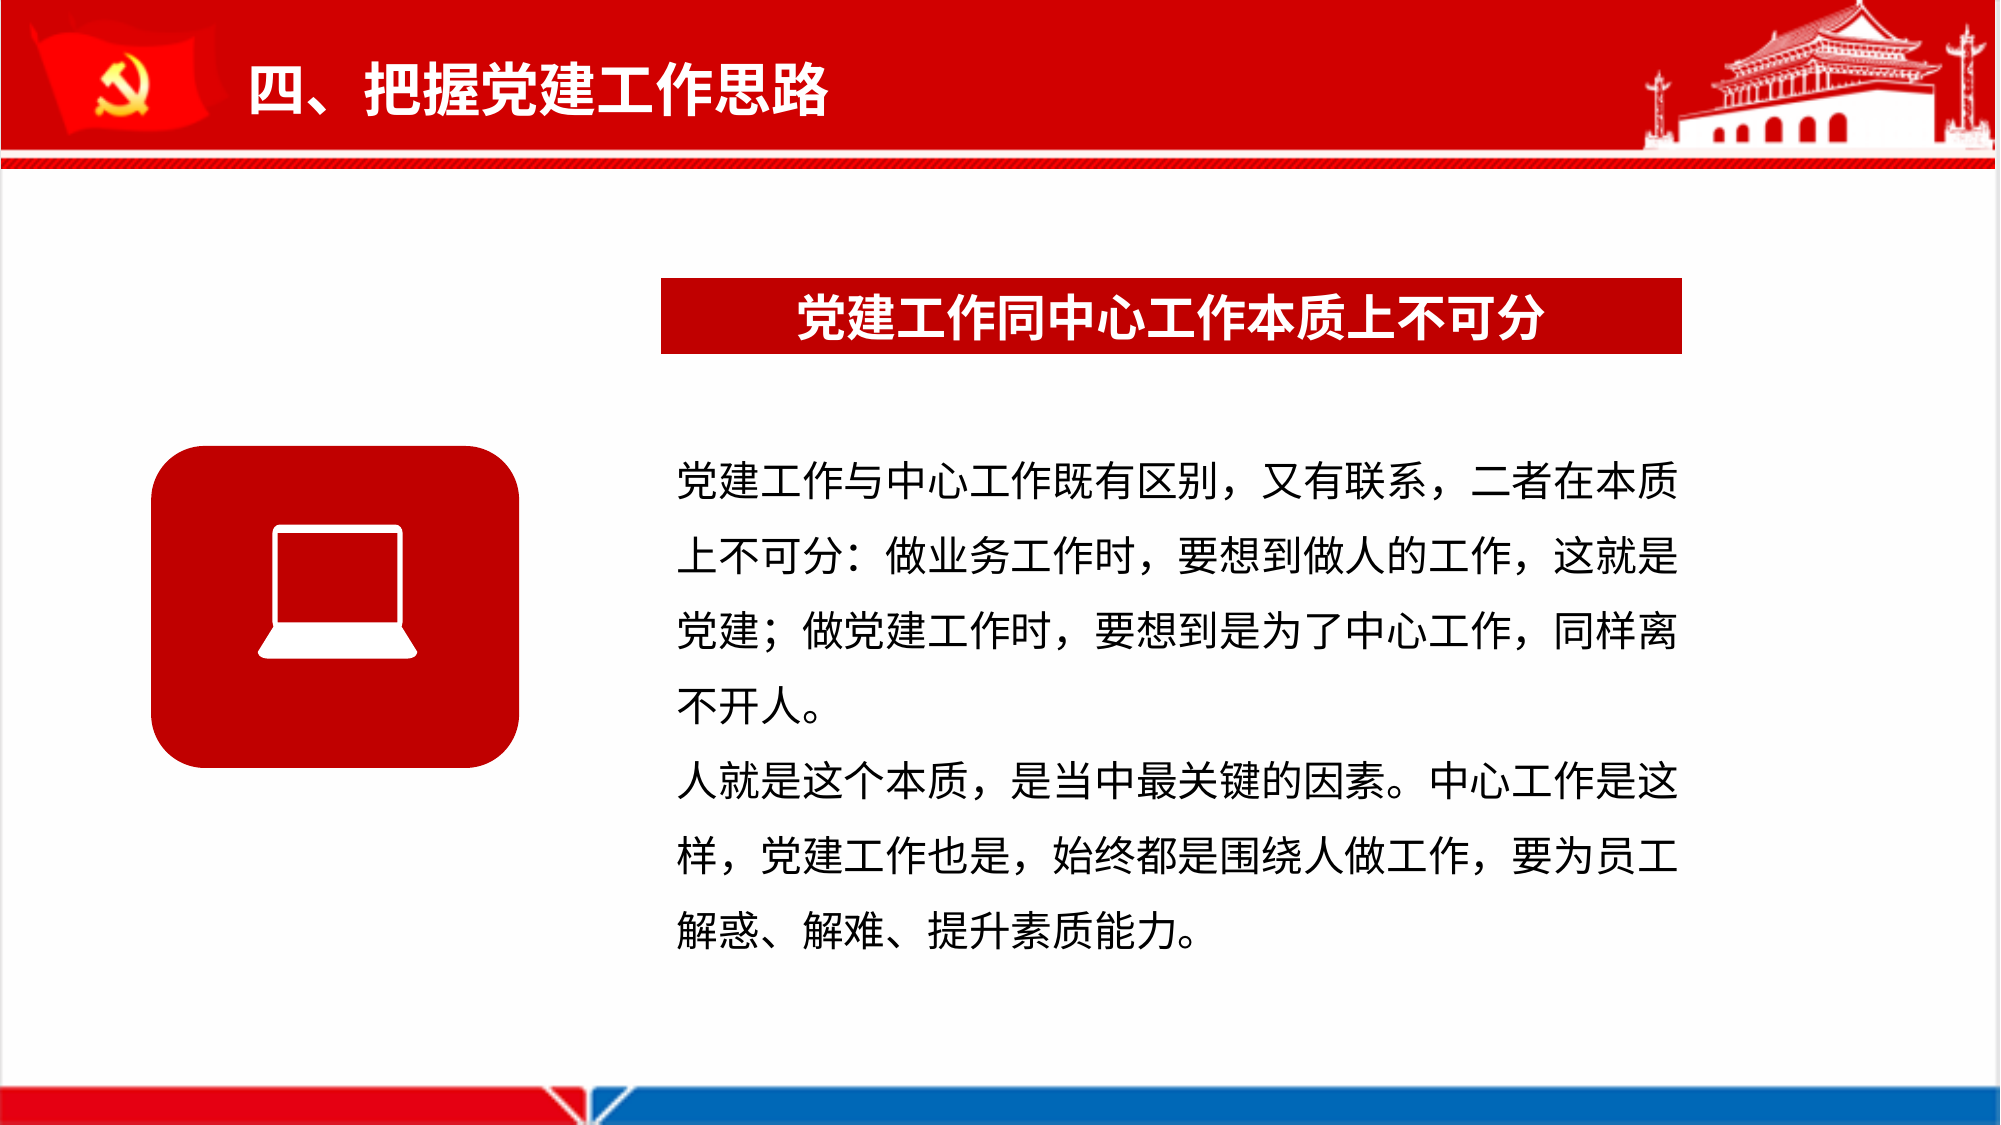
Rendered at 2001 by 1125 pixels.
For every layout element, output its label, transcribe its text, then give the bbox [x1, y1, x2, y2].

text_box 党建工作与中心工作既有区别，又有联系，二者在本质上不可分：做业务工作时，要想到做人的工作，这就是党建；做党建工作时，要想到是为了中心工作，同样离不开人。 人就是这个本质，是当中最关键的因素。中心工作是这样，党建工作也是，始终都是围绕人做工作，要为员工解惑、解难、提升素质能力。 [662, 422, 1709, 963]
picture [0, 0, 2000, 1125]
text_box [257, 524, 418, 659]
text_box [151, 445, 520, 768]
text_box 党建工作同中心工作本质上不可分 [661, 278, 1682, 354]
